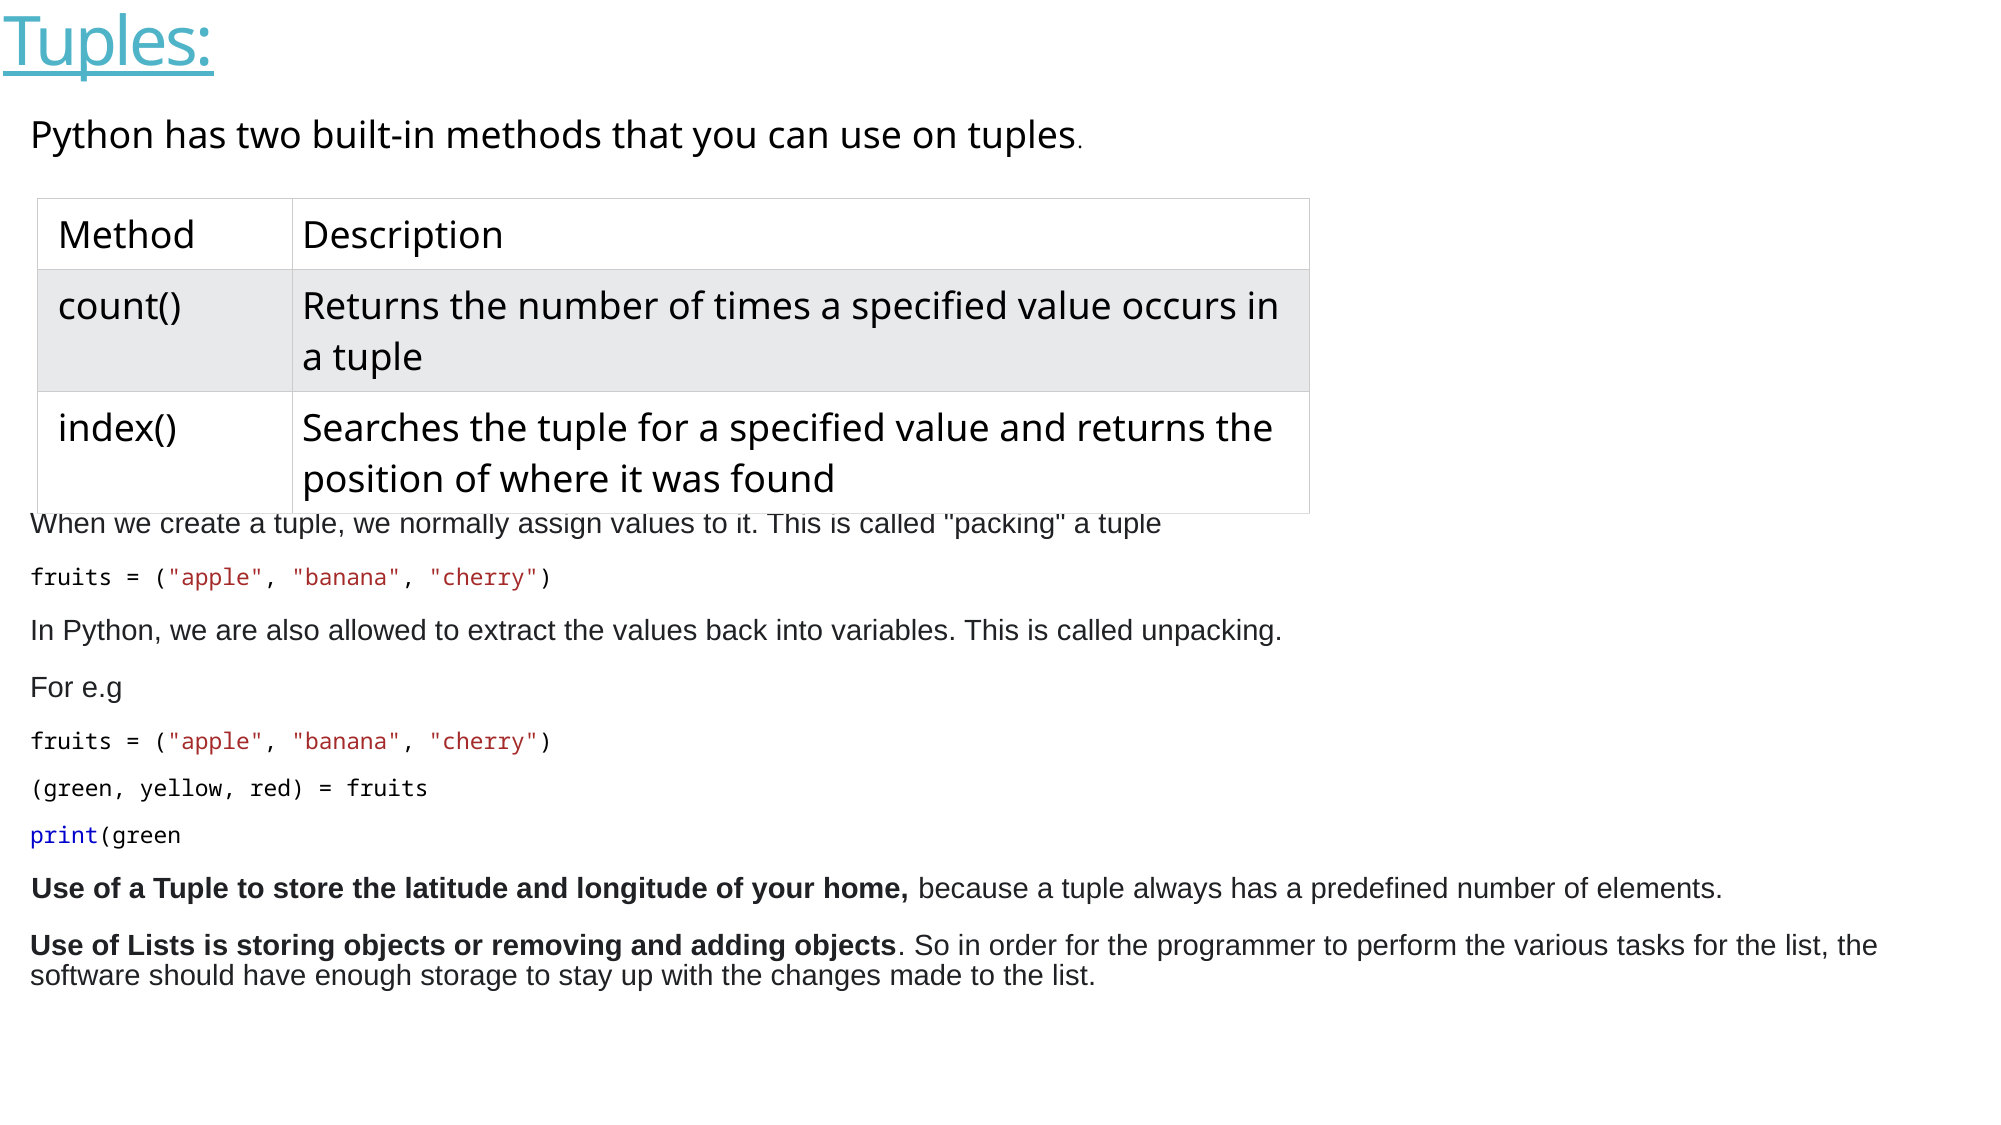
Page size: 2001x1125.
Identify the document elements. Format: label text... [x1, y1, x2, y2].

list Python has two built-in methods that you can use on tuples. When we create a tuple, we normally assign values to it. This is called "packing" a tuple fruits = ("apple", "banana", "cherry") In Python, we are also allowed to extract the values back into variables. This is called unpacking. For e.g fruits = ("apple", "banana", "cherry") (green, yellow, red) = fruits print(green Use of a Tuple to store the latitude and longitude of your home, because a tuple always has a predefined number of elements. Use of Lists is storing objects or removing and adding objects. So in order for the programmer to perform the various tasks for the list, the software should have enough storage to stay up with the changes made to the list. [0, 87, 1976, 1091]
table_cell count() [38, 270, 292, 391]
table_header Method [38, 199, 292, 269]
table_header Description [293, 199, 1309, 269]
title Tuples: [0, 1, 1756, 87]
table_cell Returns the number of times a specified value occurs in a tuple [293, 270, 1309, 391]
table_cell Searches the tuple for a specified value and returns the position of where it was found [293, 392, 1309, 513]
table_cell index() [38, 392, 292, 513]
